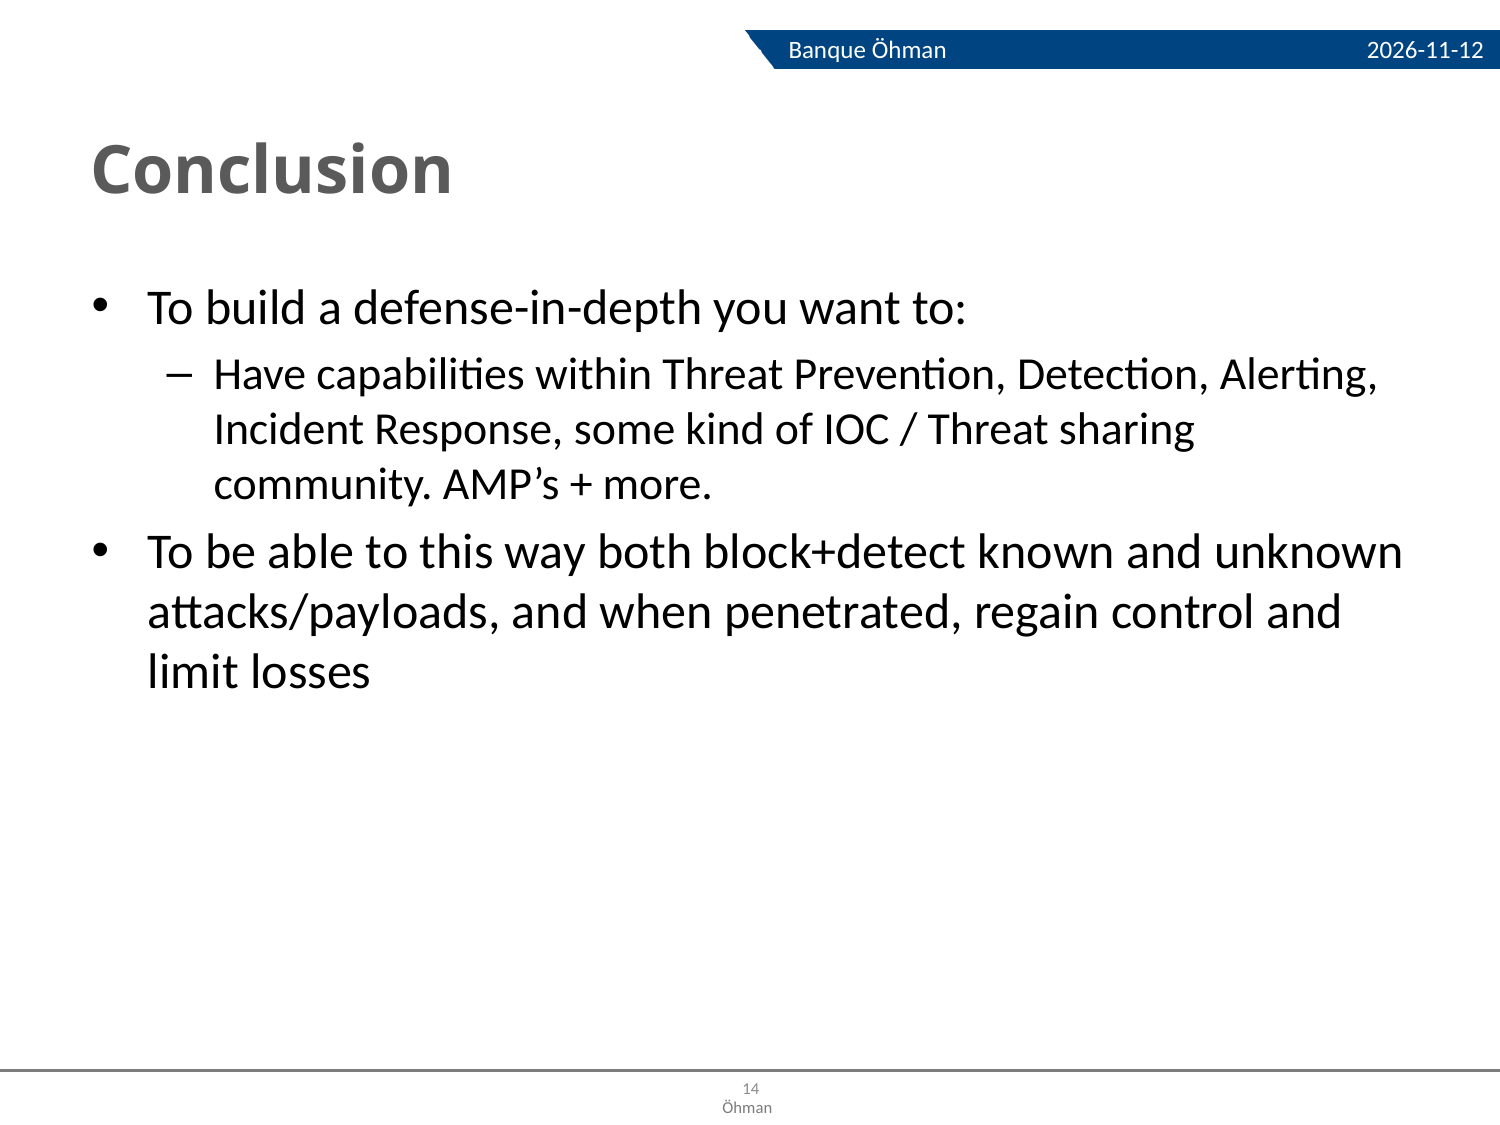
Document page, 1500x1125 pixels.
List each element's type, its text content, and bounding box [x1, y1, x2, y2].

picture [738, 30, 773, 69]
list To build a defense-in-depth you want to: Have capabilities within Threat Prevention, Detection, Alerting, Incident Response, some kind of IOC / Threat sharing community. AMP’s + more. To be able to this way both block+detect known and unknown attacks/payloads, and when penetrated, regain control and limit losses [76, 267, 1424, 1012]
title Conclusion [75, 101, 1425, 233]
footer Banque Öhman [773, 19, 1246, 79]
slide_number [1246, 16, 1500, 81]
